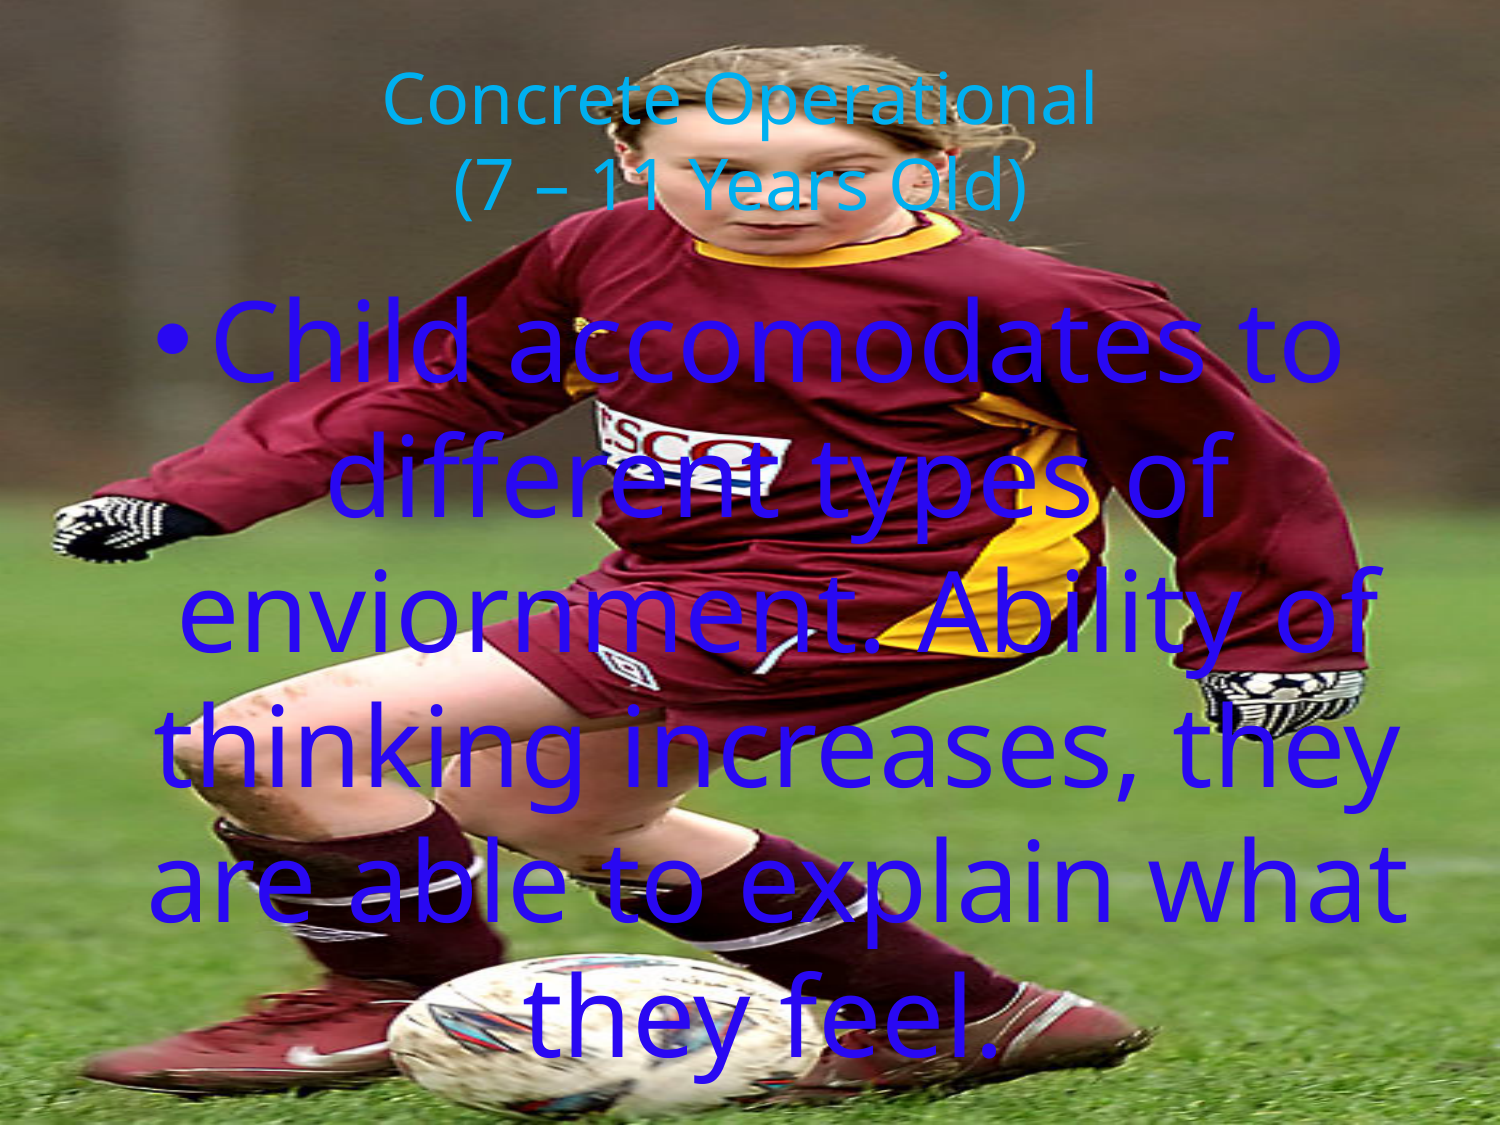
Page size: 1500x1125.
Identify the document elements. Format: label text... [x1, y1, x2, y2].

list Child accomodates to different types of enviornment. Ability of thinking increases, they are able to explain what they feel. [74, 262, 1426, 1006]
picture [0, 0, 1500, 1125]
title Concrete Operational (7 – 11 Years Old) [74, 44, 1426, 233]
